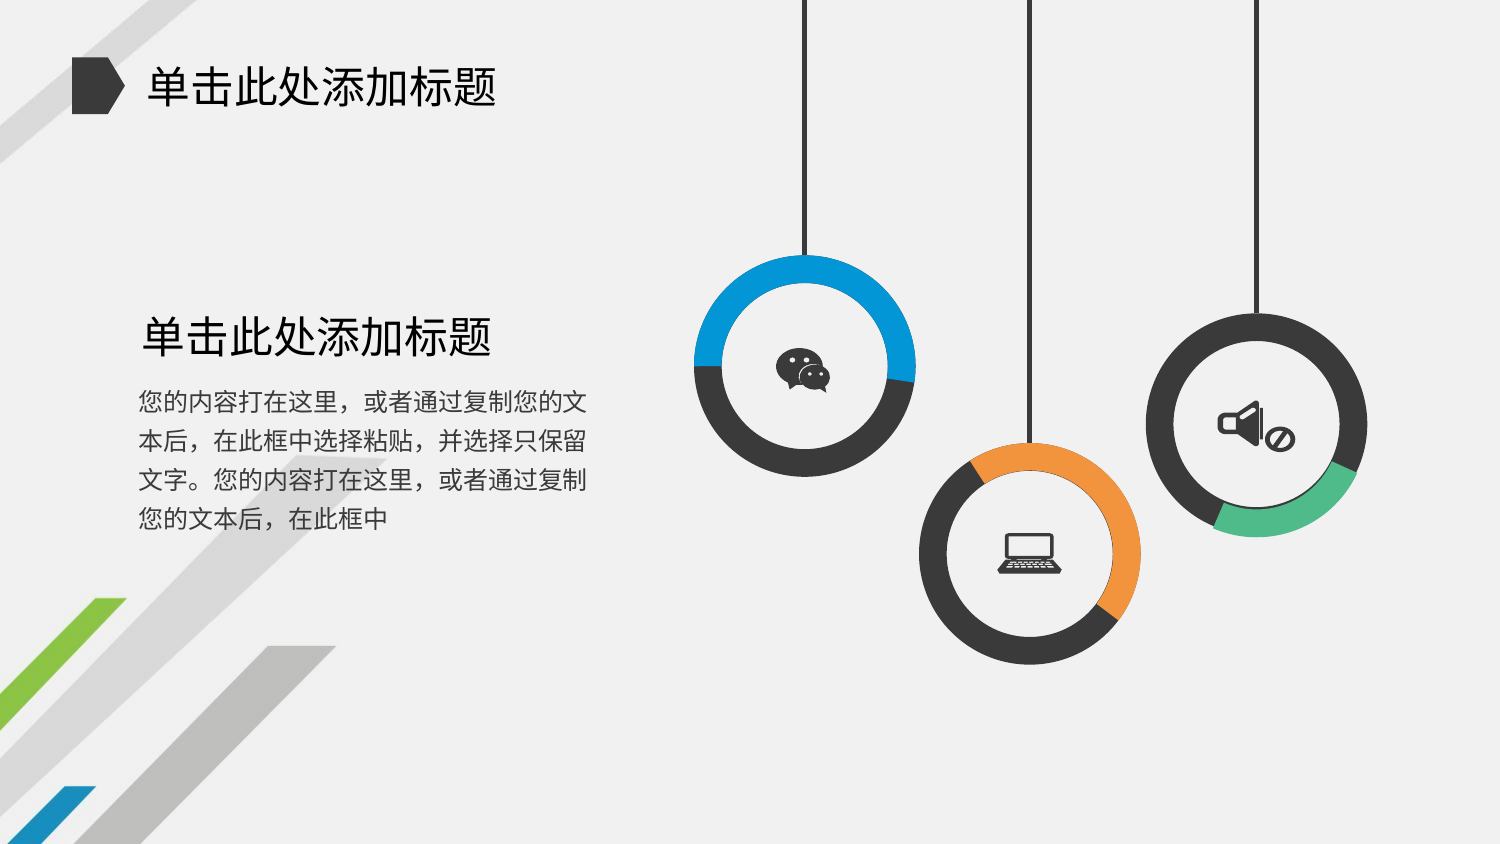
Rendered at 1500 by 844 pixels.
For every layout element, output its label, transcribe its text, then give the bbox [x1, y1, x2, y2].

picture [0, 0, 1500, 844]
text_box [693, 368, 916, 478]
text_box [1144, 312, 1369, 527]
text_box [692, 254, 917, 384]
text_box [1217, 400, 1263, 447]
text_box [775, 347, 832, 396]
text_box [997, 533, 1062, 574]
text_box [1265, 426, 1296, 453]
text_box 您的内容打在这里，或者通过复制您的文本后，在此框中选择粘贴，并选择只保留文字。您的内容打在这里，或者通过复制您的文本后，在此框中 [123, 369, 624, 541]
text_box [917, 460, 1119, 666]
text_box [968, 442, 1142, 622]
picture [1175, 343, 1338, 506]
text_box [71, 56, 98, 116]
text_box [1211, 460, 1359, 539]
text_box 单击此处添加标题 [127, 302, 574, 370]
picture [723, 285, 886, 448]
text_box 单击此处添加标题 [98, 52, 545, 120]
picture [948, 472, 1111, 635]
